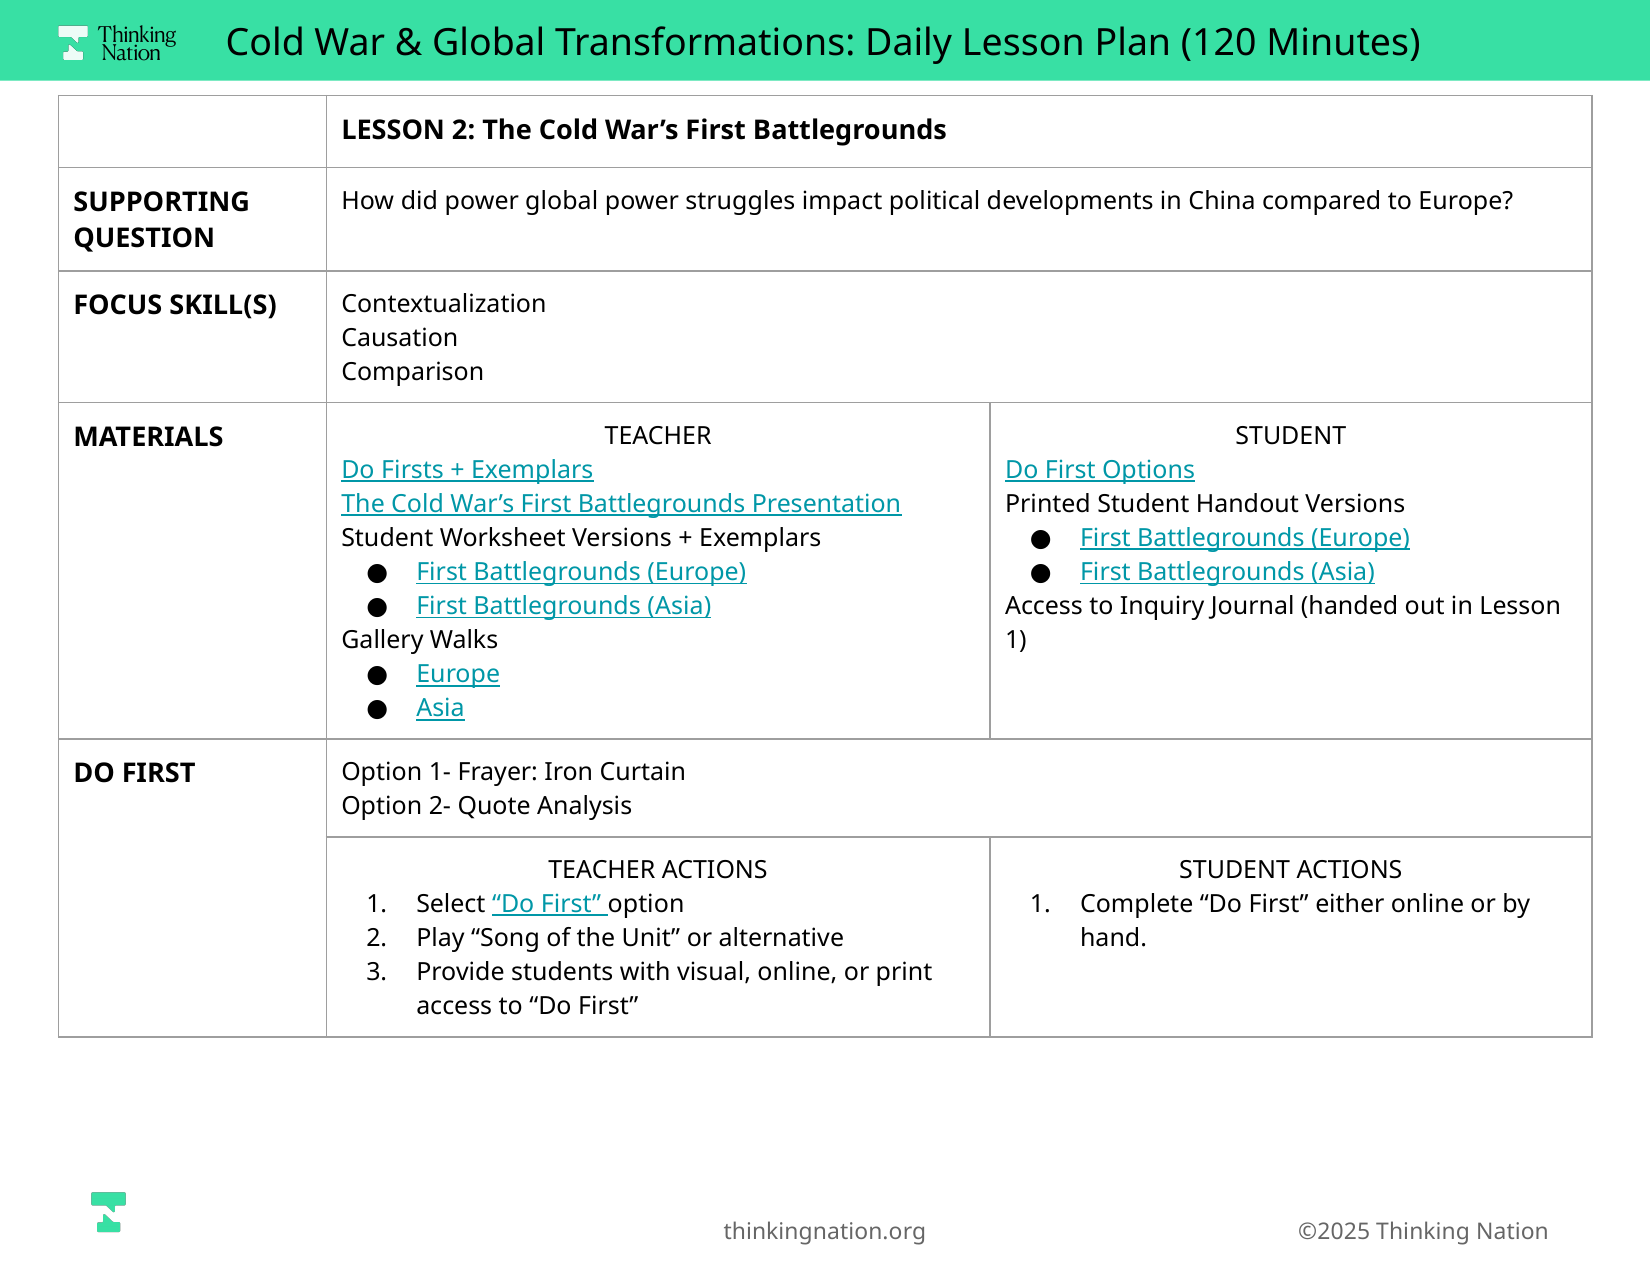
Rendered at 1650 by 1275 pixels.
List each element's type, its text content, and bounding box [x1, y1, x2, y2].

table_cell SUPPORTING QUESTION [59, 168, 326, 270]
table_cell Option 1- Frayer: Iron Curtain Option 2- Quote Analysis [327, 740, 1591, 836]
table_header [59, 96, 326, 167]
picture [80, 1184, 136, 1240]
table_cell How did power global power struggles impact political developments in China compared to Europe? [327, 168, 1591, 270]
picture [45, 14, 180, 85]
text_box thinkingnation.org [629, 1200, 1021, 1240]
text_box Cold War & Global Transformations: Daily Lesson Plan (120 Minutes) [0, 0, 1650, 81]
text_box ©2025 Thinking Nation [1174, 1200, 1566, 1240]
table_cell Contextualization Causation Comparison [327, 272, 1591, 402]
table_cell DO FIRST [59, 740, 326, 1036]
table_cell TEACHER ACTIONS Select “Do First” option Play “Song of the Unit” or alternative Provide students with visual, online, or print access to “Do First” [327, 838, 989, 1036]
table_cell MATERIALS [59, 403, 326, 738]
table_cell FOCUS SKILL(S) [59, 272, 326, 402]
table_cell STUDENT ACTIONS Complete “Do First” either online or by hand. [991, 838, 1591, 1036]
table_header LESSON 2: The Cold War’s First Battlegrounds [327, 96, 1591, 167]
table_cell STUDENT Do First Options Printed Student Handout Versions First Battlegrounds (Europe) First Battlegrounds (Asia) Access to Inquiry Journal (handed out in Lesson 1) [991, 403, 1591, 738]
table_cell TEACHER Do Firsts + Exemplars The Cold War’s First Battlegrounds Presentation Student Worksheet Versions + Exemplars First Battlegrounds (Europe) First Battlegrounds (Asia) Gallery Walks Europe Asia [327, 403, 989, 738]
